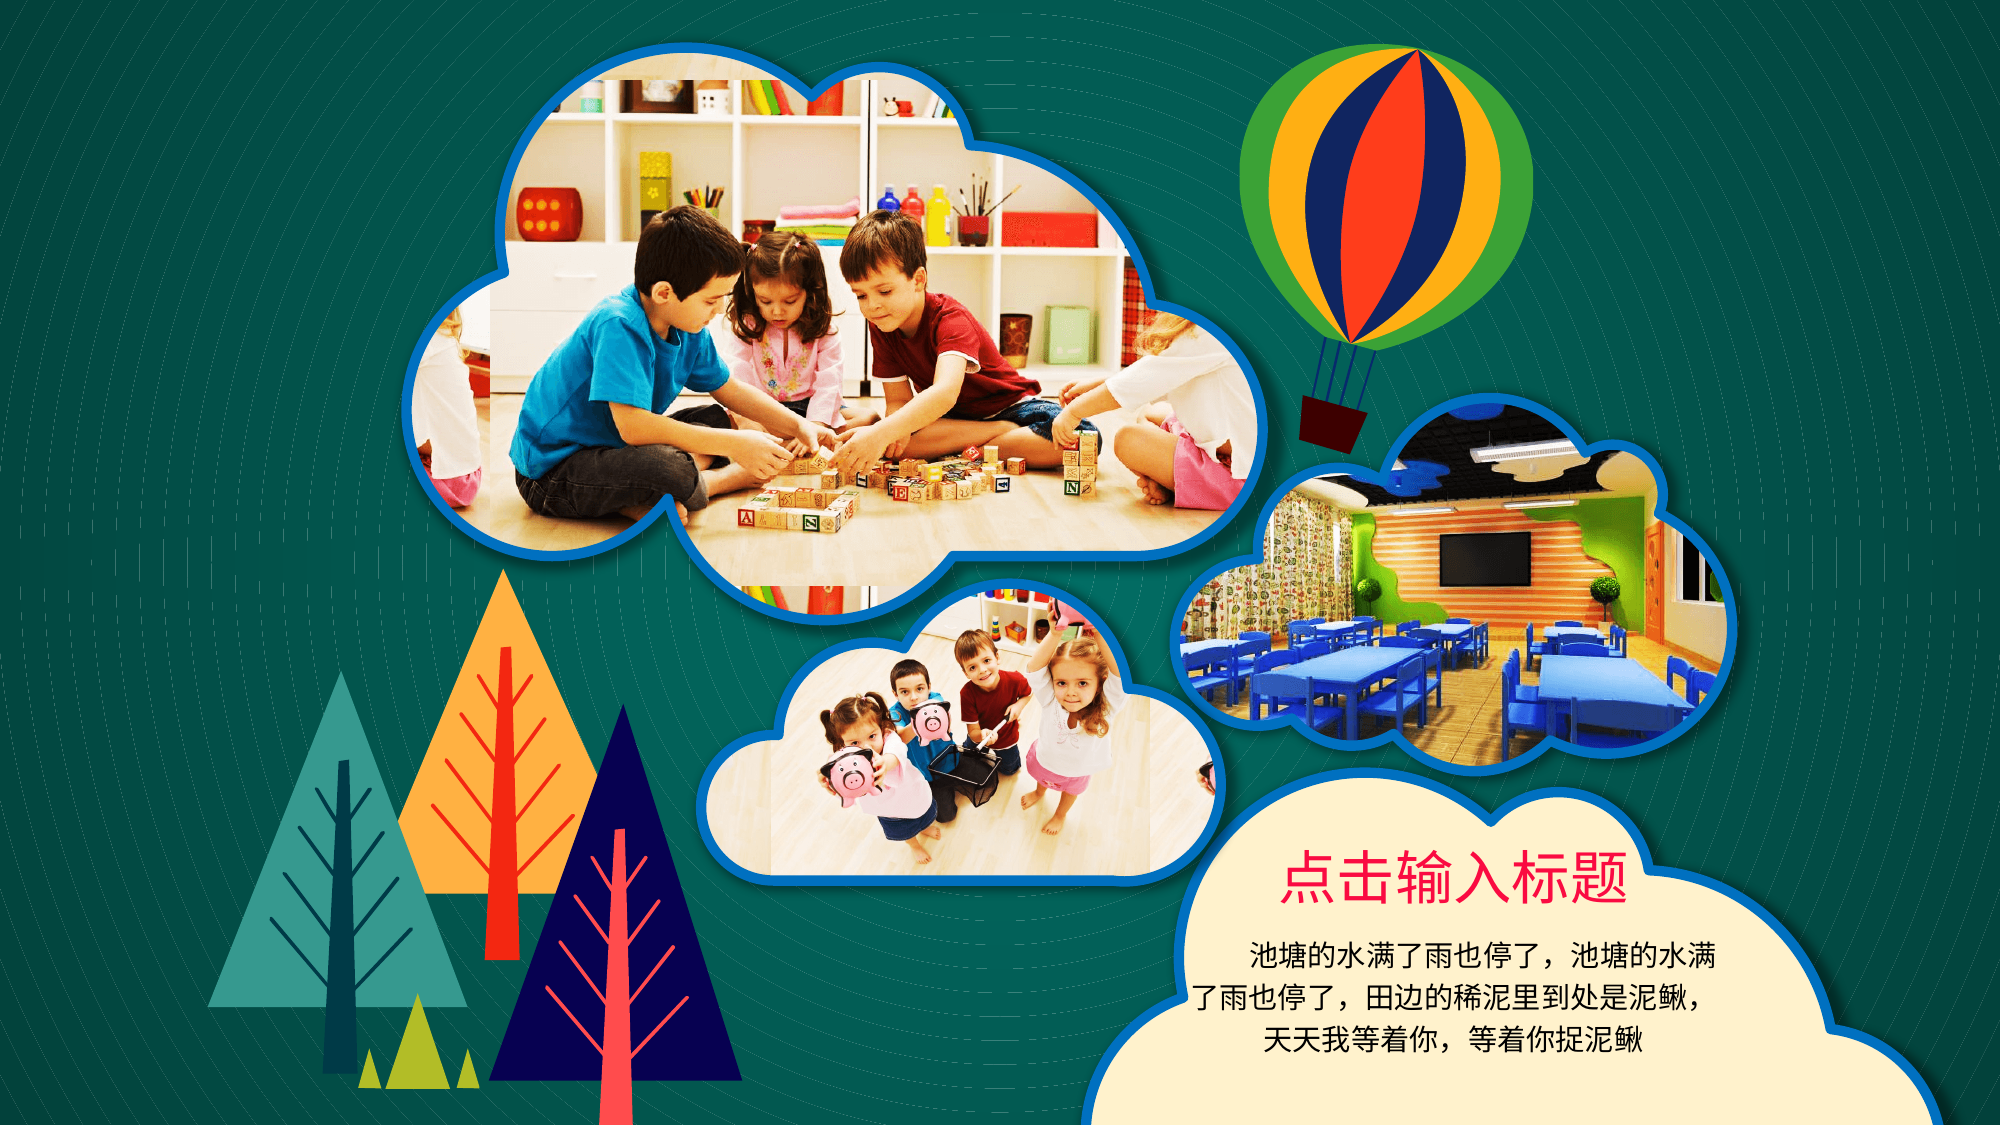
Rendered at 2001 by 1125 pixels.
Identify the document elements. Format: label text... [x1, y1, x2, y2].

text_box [207, 567, 743, 1125]
text_box 点击输入标题 [1263, 833, 1643, 919]
text_box [1174, 407, 1733, 772]
text_box [406, 47, 1260, 621]
text_box [1085, 772, 1939, 1125]
text_box 池塘的水满了雨也停了，池塘的水满了雨也停了，田边的稀泥里到处是泥鳅，天天我等着你，等着你捉泥鳅 [1169, 923, 1738, 1064]
text_box [743, 583, 1221, 882]
picture [1239, 43, 1534, 456]
